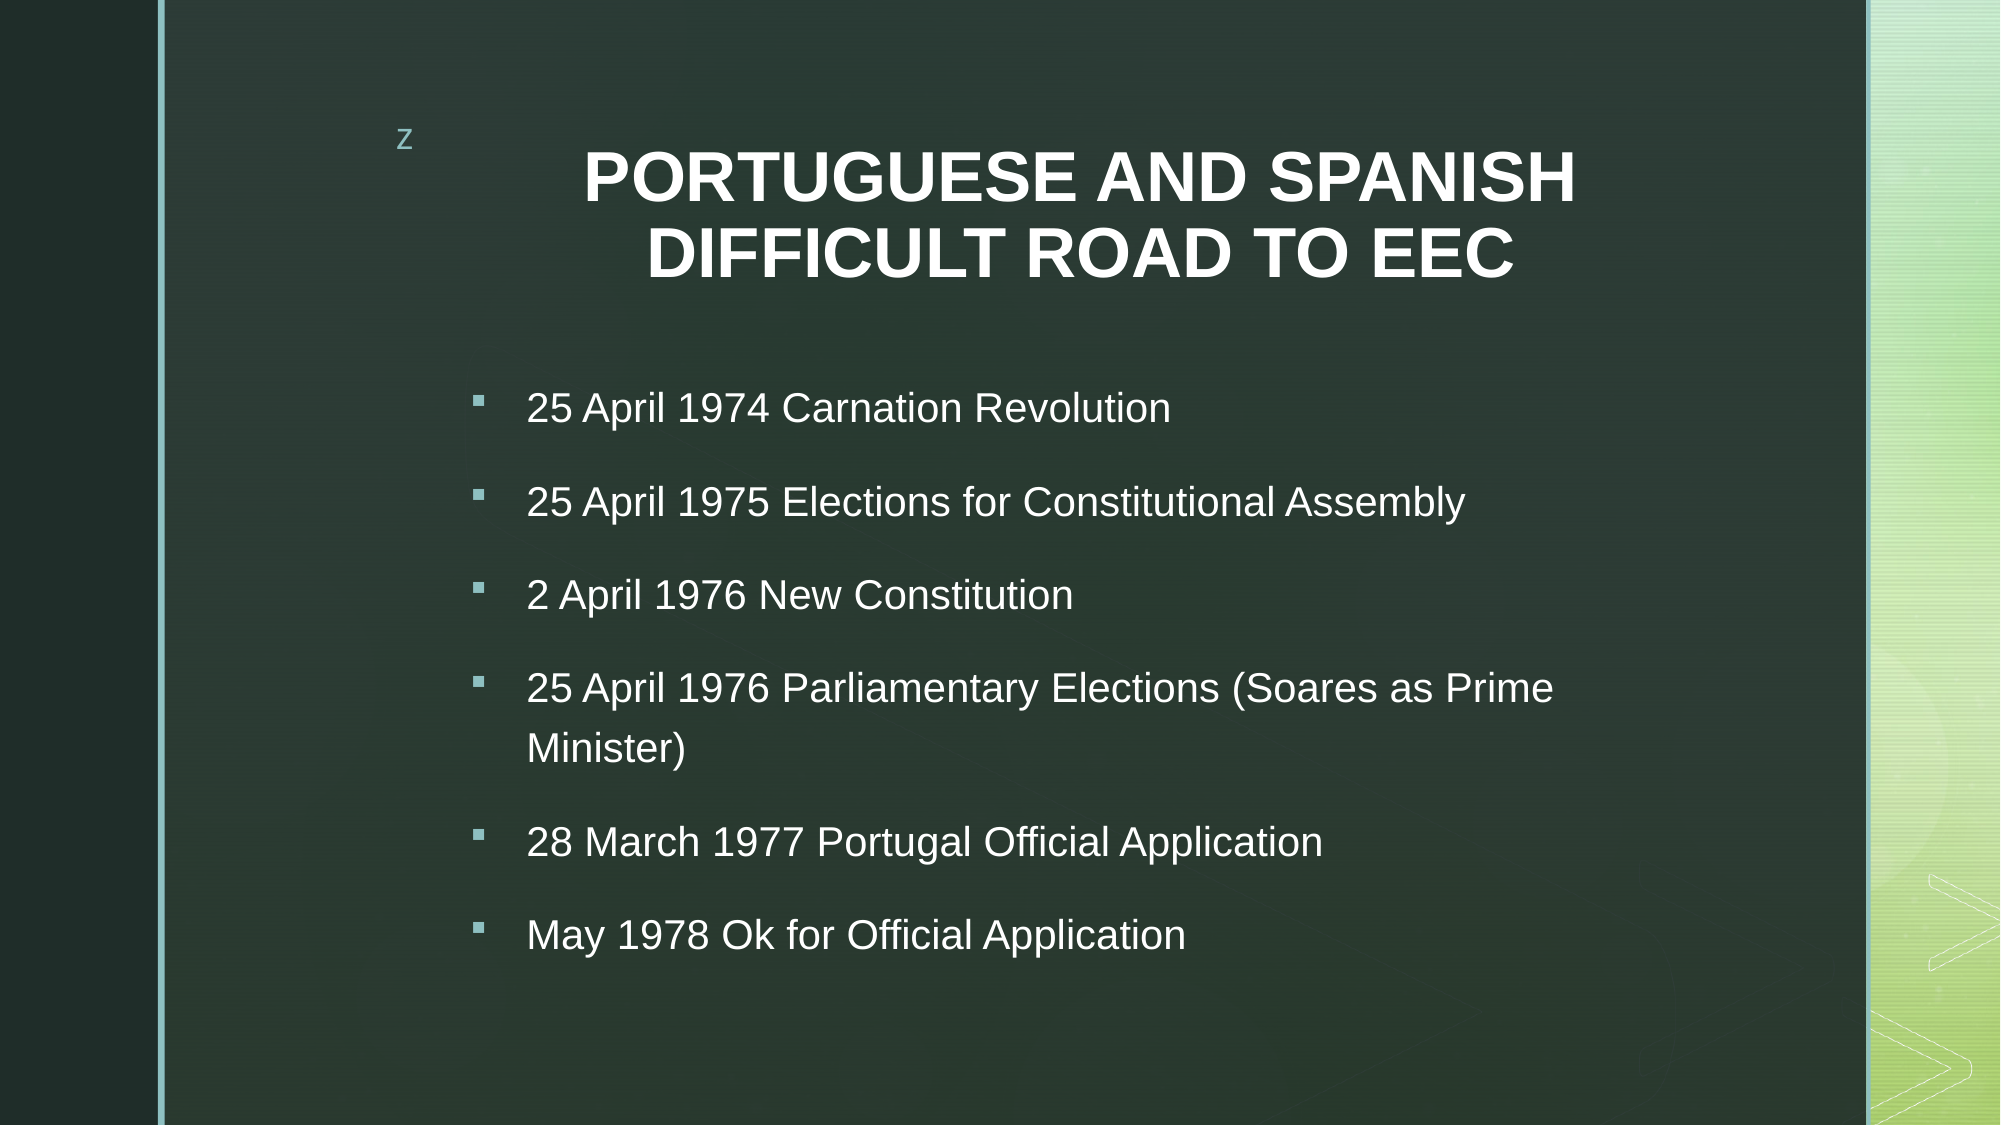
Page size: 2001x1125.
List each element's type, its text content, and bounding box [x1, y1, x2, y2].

list 25 April 1974 Carnation Revolution 25 April 1975 Elections for Constitutional Assembly 2 April 1976 New Constitution 25 April 1976 Parliamentary Elections (Soares as Prime Minister) 28 March 1977 Portugal Official Application May 1978 Ok for Official Application [454, 336, 1734, 993]
picture [1871, 0, 2001, 1125]
title PORTUGUESE AND SPANISH DIFFICULT ROAD TO EEC [428, 132, 1734, 310]
